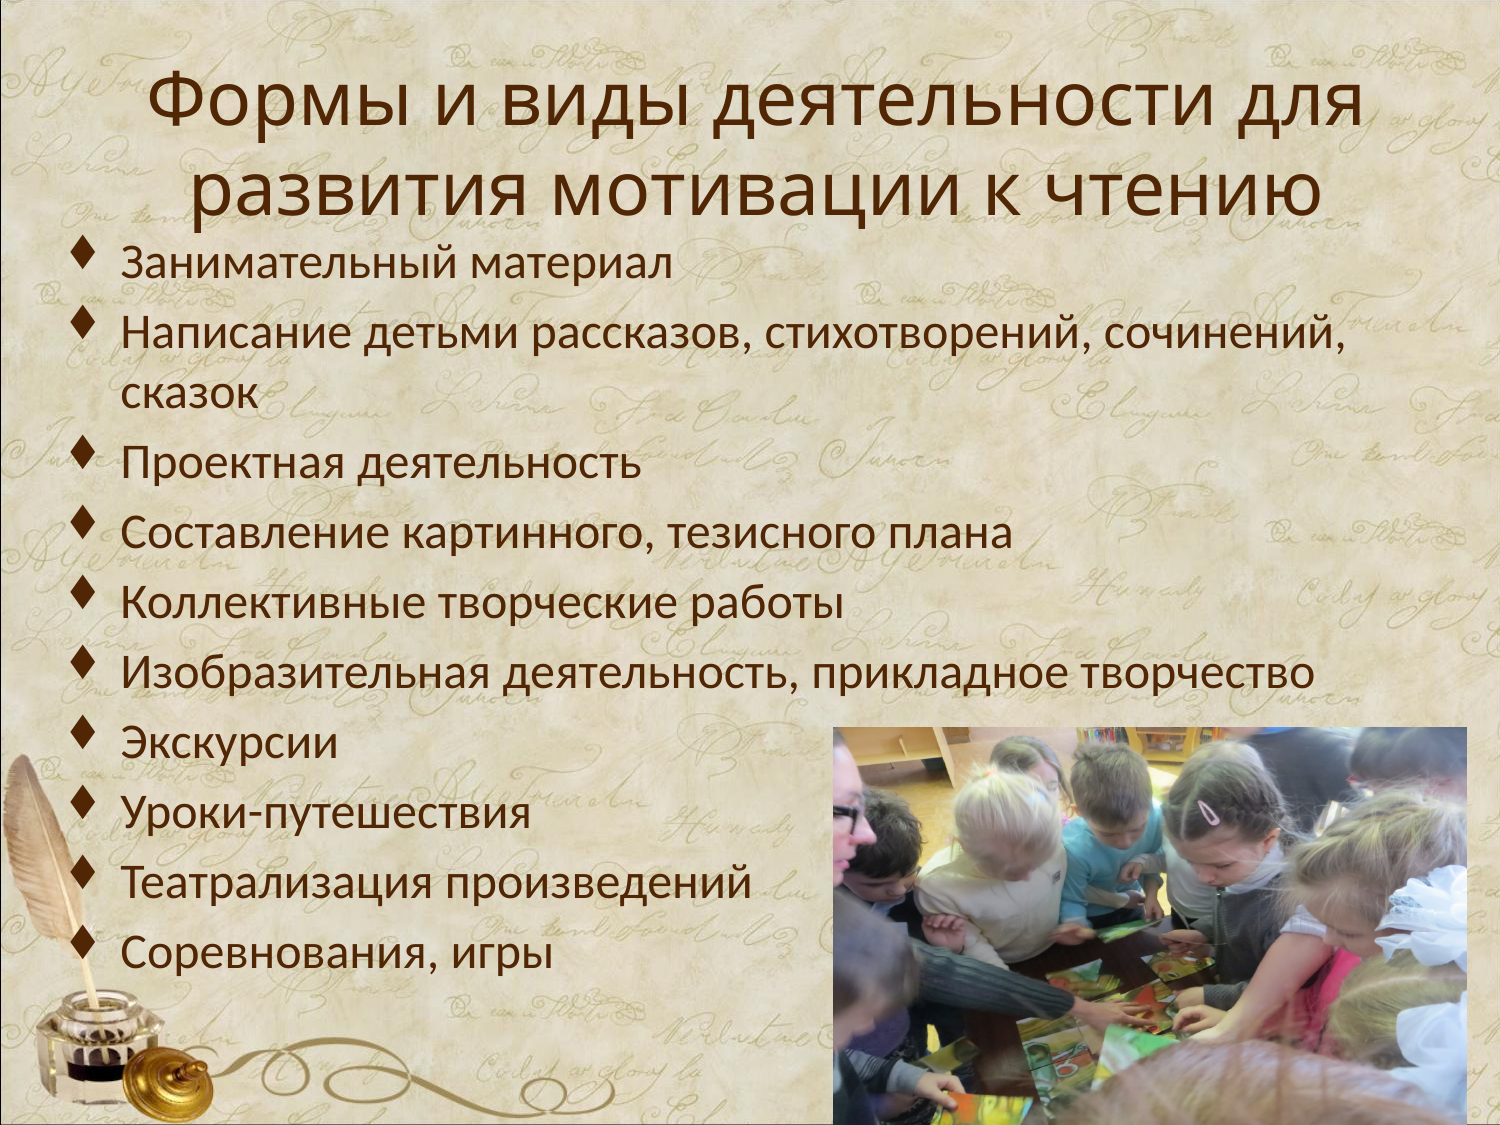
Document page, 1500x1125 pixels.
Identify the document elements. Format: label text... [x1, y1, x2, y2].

list Занимательный материал Написание детьми рассказов, стихотворений, сочинений, сказок Проектная деятельность Составление картинного, тезисного плана Коллективные творческие работы Изобразительная деятельность, прикладное творчество Экскурсии Уроки-путешествия Театрализация произведений Соревнования, игры [48, 220, 1400, 1125]
picture [0, 0, 1500, 1125]
title Формы и виды деятельности для развития мотивации к чтению [81, 29, 1433, 252]
